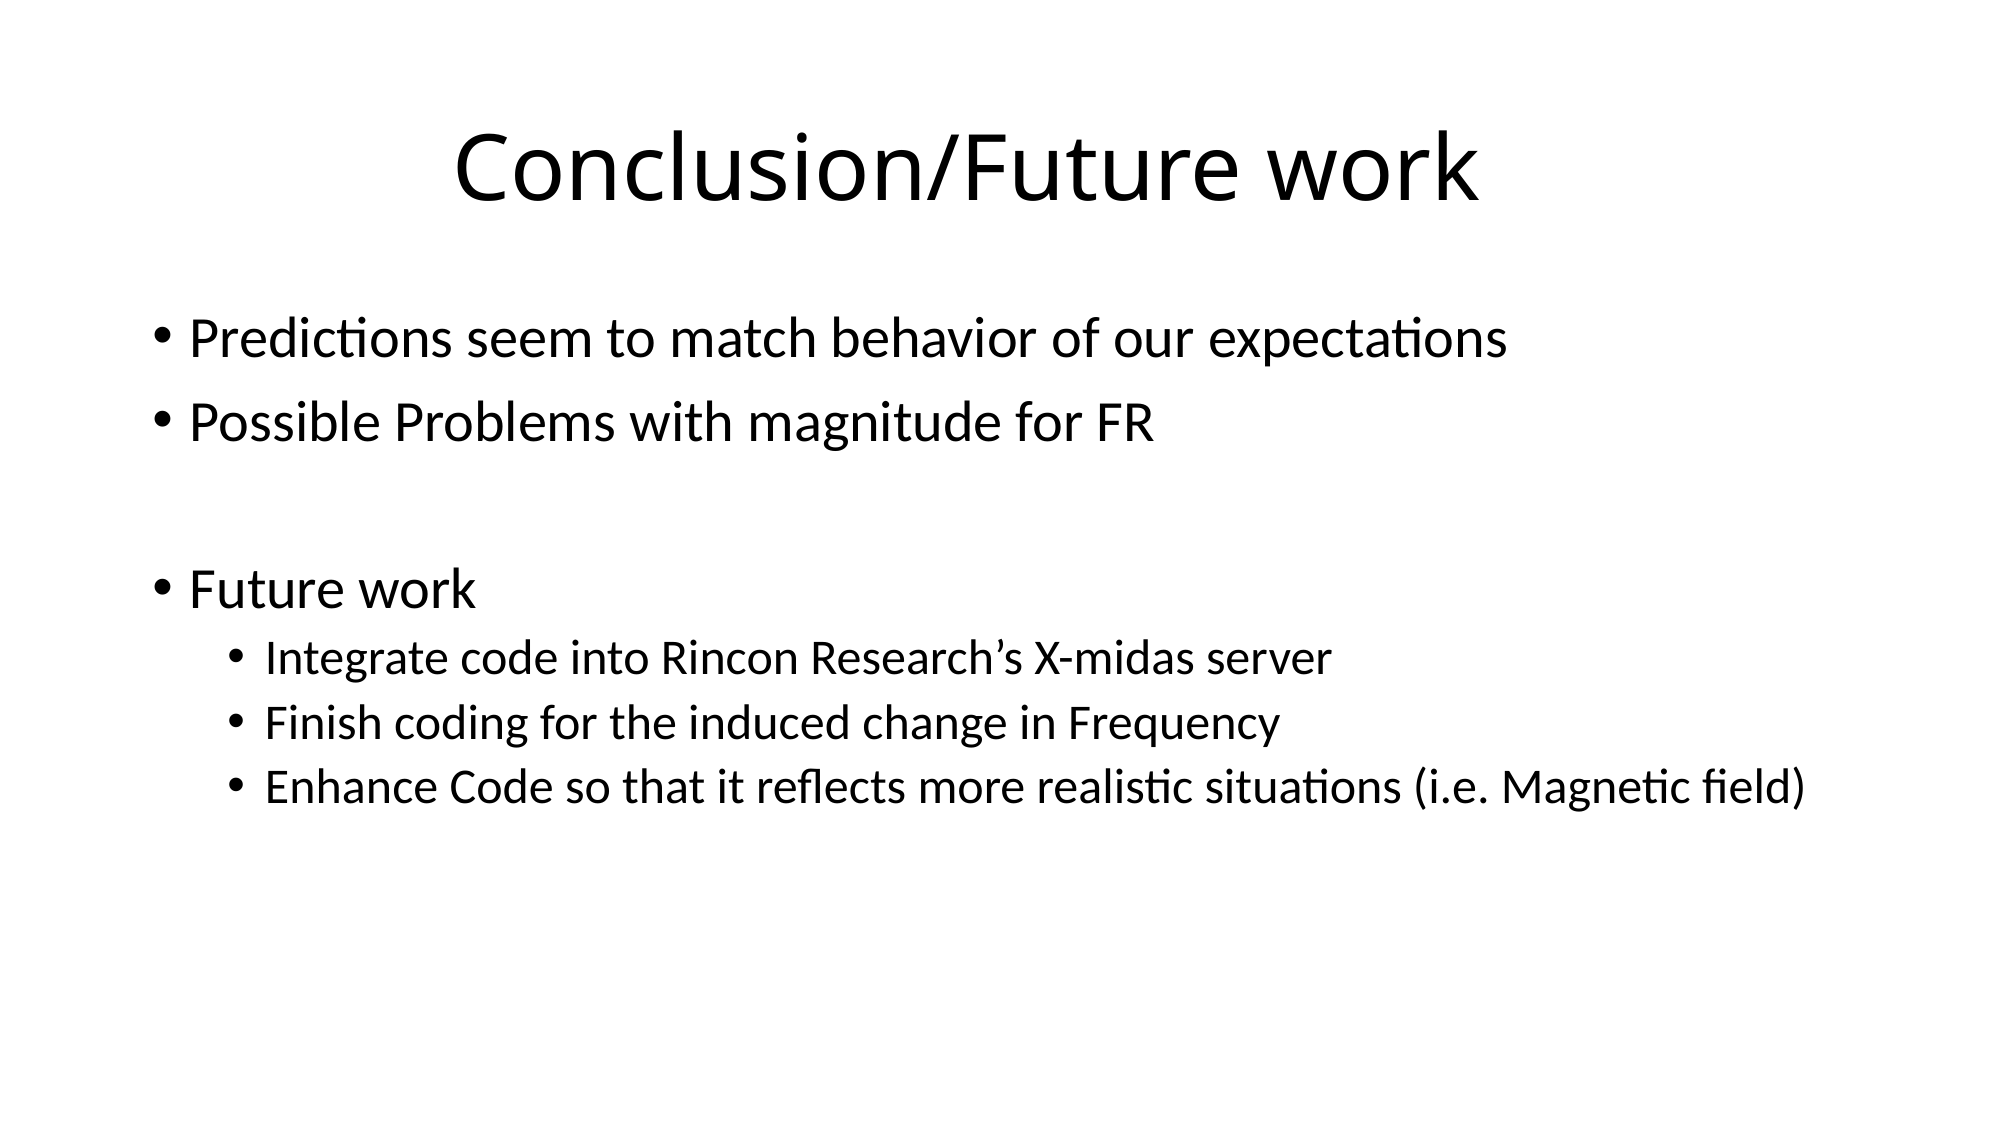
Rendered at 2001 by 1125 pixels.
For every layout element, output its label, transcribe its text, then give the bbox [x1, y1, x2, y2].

list Predictions seem to match behavior of our expectations Possible Problems with magnitude for FR Future work Integrate code into Rincon Research’s X-midas server Finish coding for the induced change in Frequency Enhance Code so that it reflects more realistic situations (i.e. Magnetic field) [137, 299, 1863, 1014]
title Conclusion/Future work [137, 62, 1863, 280]
